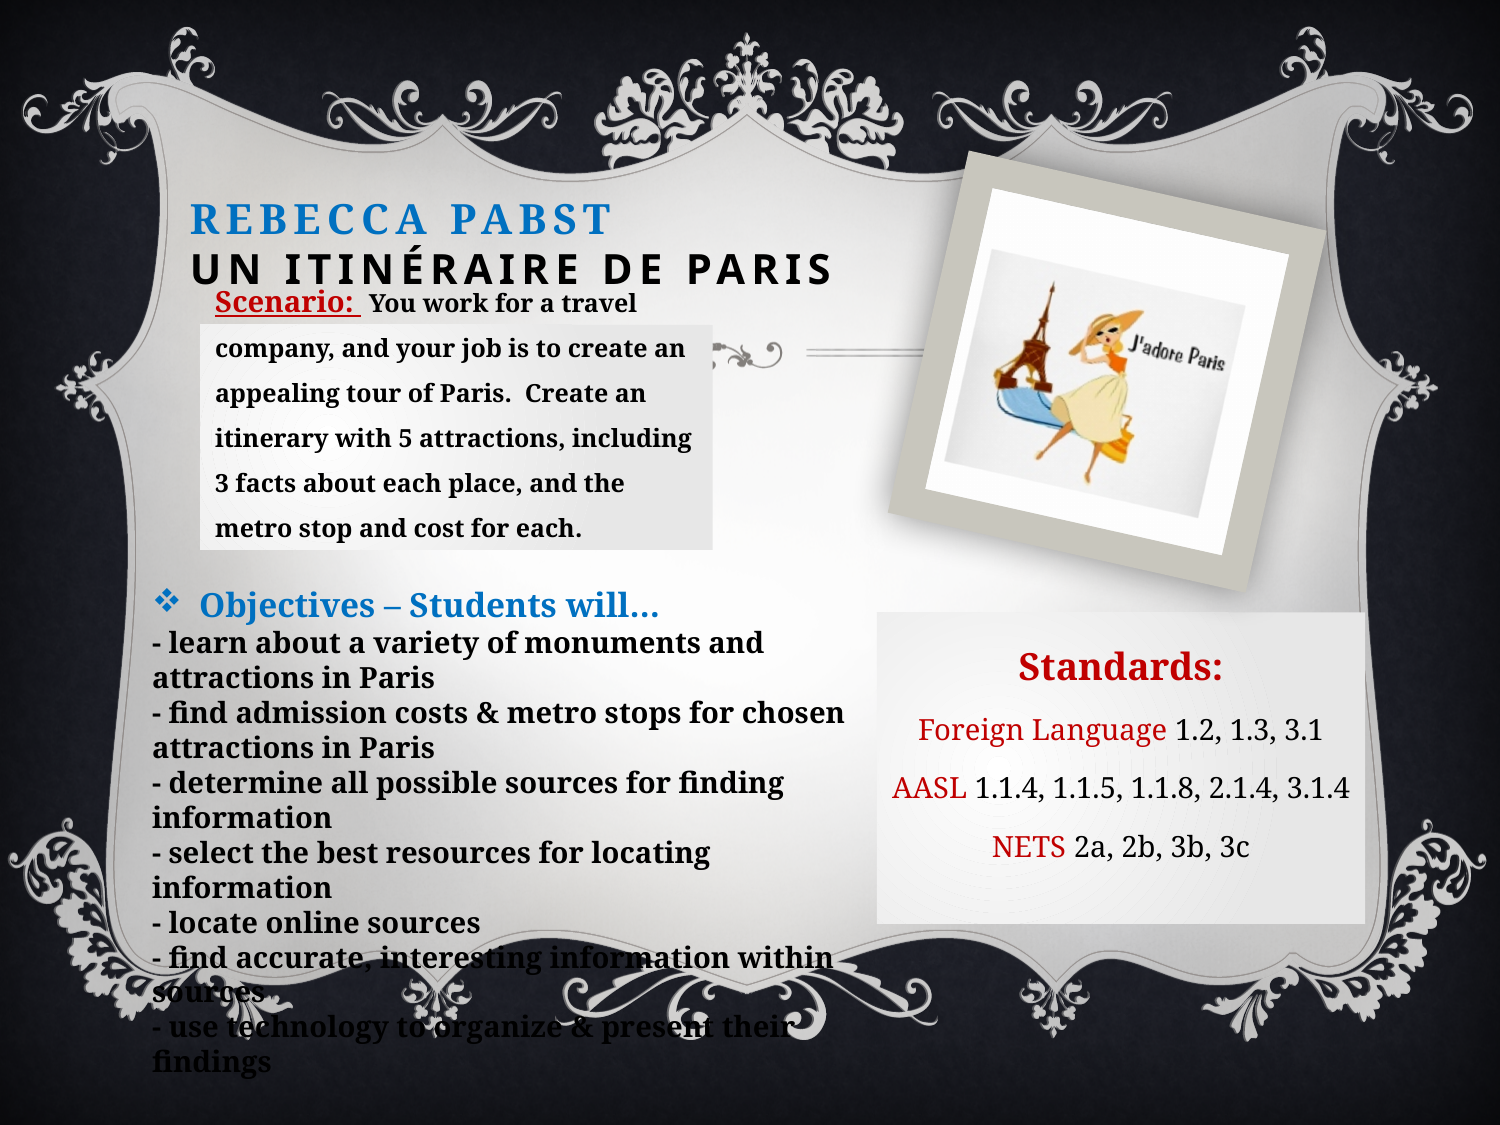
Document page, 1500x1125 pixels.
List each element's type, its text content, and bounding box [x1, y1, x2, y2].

list [162, 299, 738, 541]
list Standards: Foreign Language 1.2, 1.3, 3.1 AASL 1.1.4, 1.1.5, 1.1.8, 2.1.4, 3.1.4 NETS 2a, 2b, 3b, 3c [888, 612, 1366, 924]
picture [0, 0, 1500, 1125]
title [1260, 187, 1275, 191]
list Scenario: You work for a travel company, and your job is to create an appealing tour of Paris. Create an itinerary with 5 attractions, including 3 facts about each place, and the metro stop and cost for each. [200, 324, 713, 541]
title Rebecca Pabst Un itinéraire de paris [174, 187, 932, 300]
text_box Objectives – Students will… - learn about a variety of monuments and attractions in Paris - find admission costs & metro stops for chosen attractions in Paris - determine all possible sources for finding information - select the best resources for locating information - locate online sources - find accurate, interesting information within sources - use technology to organize & present their findings [137, 541, 888, 1087]
